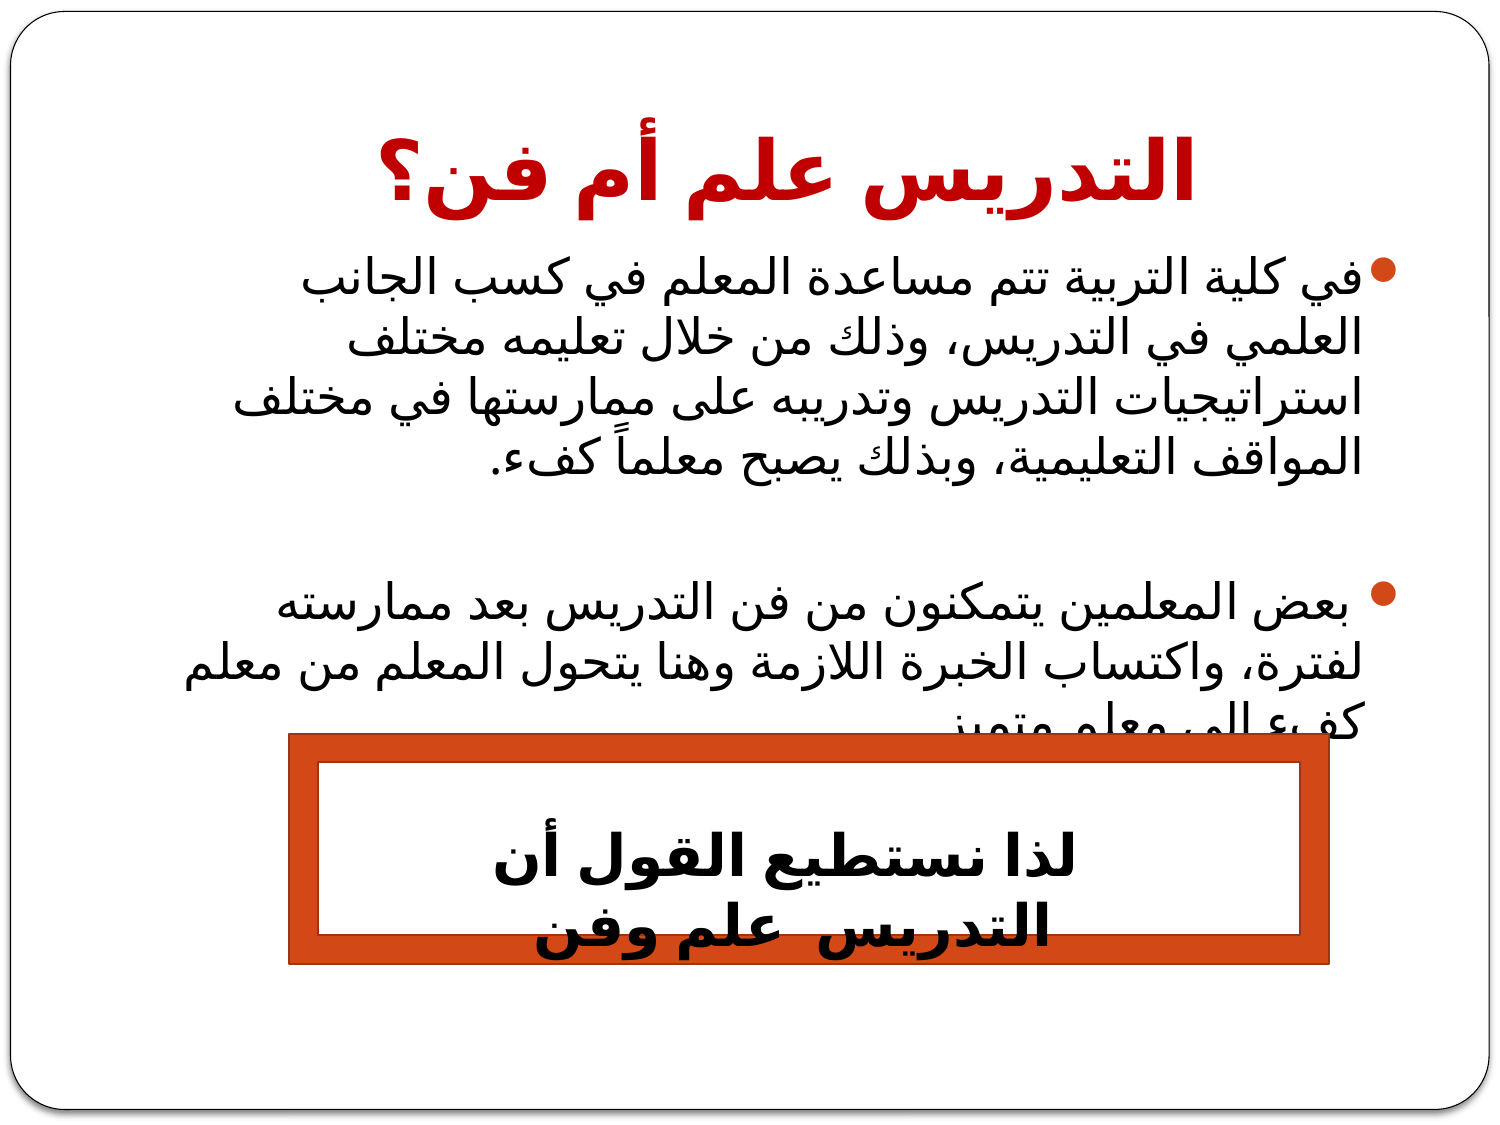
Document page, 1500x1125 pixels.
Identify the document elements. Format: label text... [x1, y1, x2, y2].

text_box [288, 733, 1330, 965]
text_box لذا نستطيع القول أن التدريس علم وفن [383, 810, 1187, 966]
list في كلية التربية تتم مساعدة المعلم في كسب الجانب العلمي في التدريس، وذلك من خلال تعليمه مختلف استراتيجيات التدريس وتدريبه على ممارستها في مختلف المواقف التعليمية، وبذلك يصبح معلماً كفء. بعض المعلمين يتمكنون من فن التدريس بعد ممارسته لفترة، واكتساب الخبرة اللازمة وهنا يتحول المعلم من معلم كفء إلى معلم متميز . [150, 237, 1425, 988]
title التدريس علم أم فن؟ [150, 45, 1425, 233]
